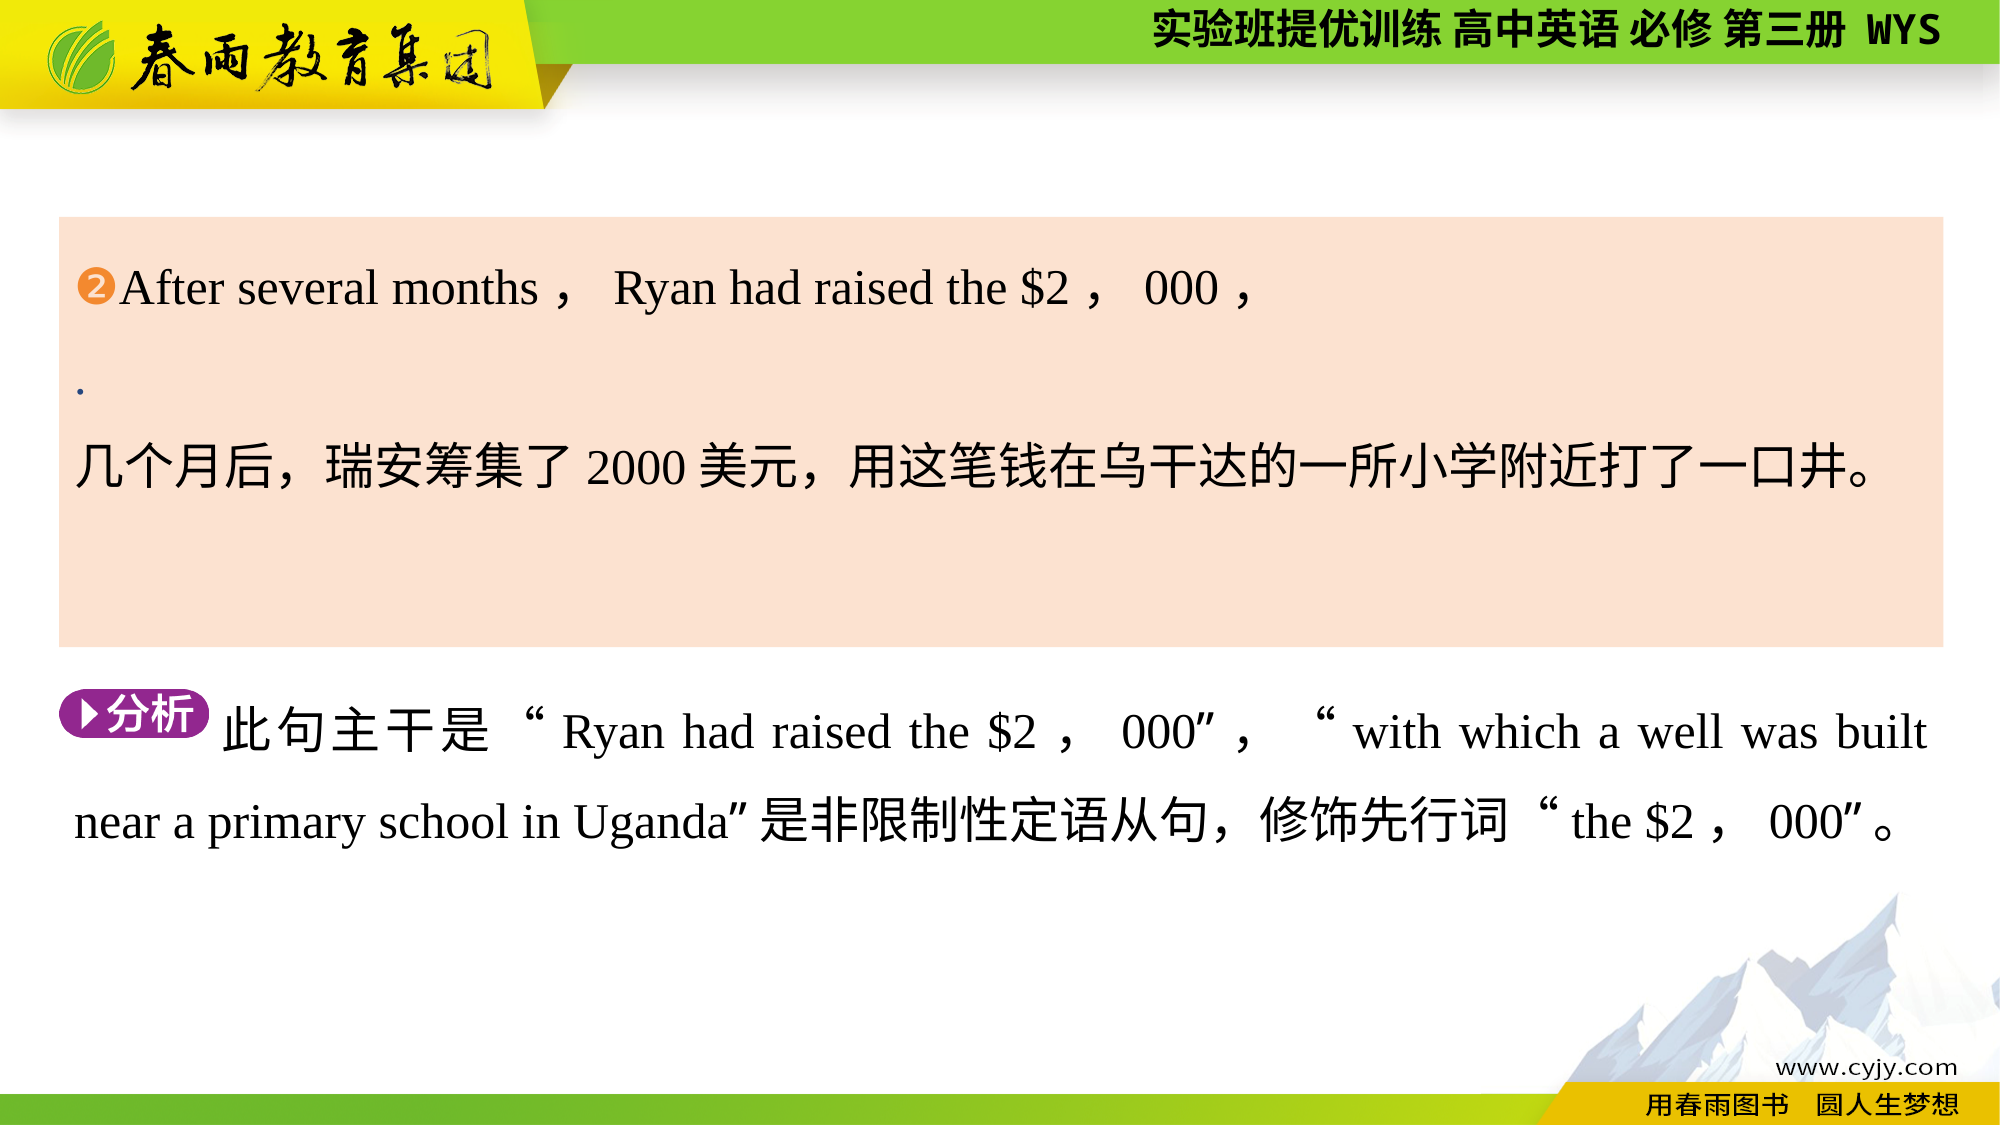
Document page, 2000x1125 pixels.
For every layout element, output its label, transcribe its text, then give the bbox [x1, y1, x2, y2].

picture [0, 0, 2000, 1125]
text_box 此句主干是“Ryan had raised the $2，000”，“with which a well was built near a primary school in Uganda”是非限制性定语从句，修饰先行词“the $2，000”。 [59, 660, 1944, 856]
